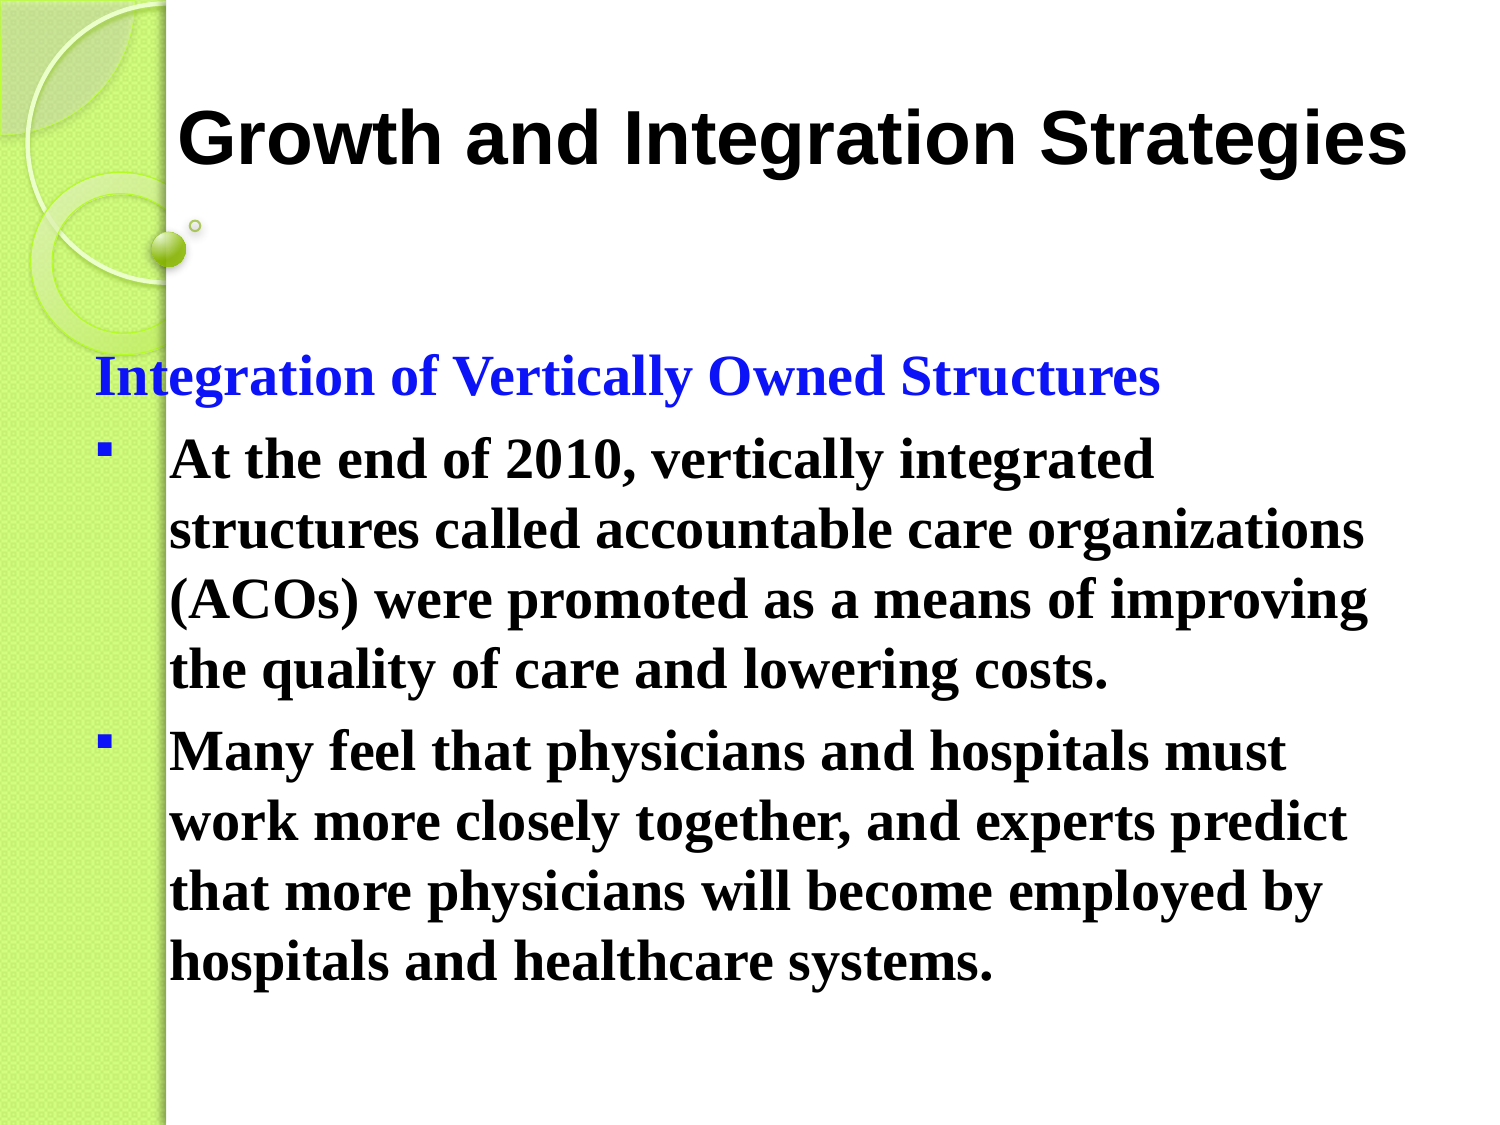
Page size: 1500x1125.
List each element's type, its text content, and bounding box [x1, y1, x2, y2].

subtitle Integration of Vertically Owned Structures At the end of 2010, vertically integrated structures called accountable care organizations (ACOs) were promoted as a means of improving the quality of care and lowering costs. Many feel that physicians and hospitals must work more closely together, and experts predict that more physicians will become employed by hospitals and healthcare systems. [75, 337, 1425, 1038]
title Growth and Integration Strategies [162, 59, 1450, 188]
